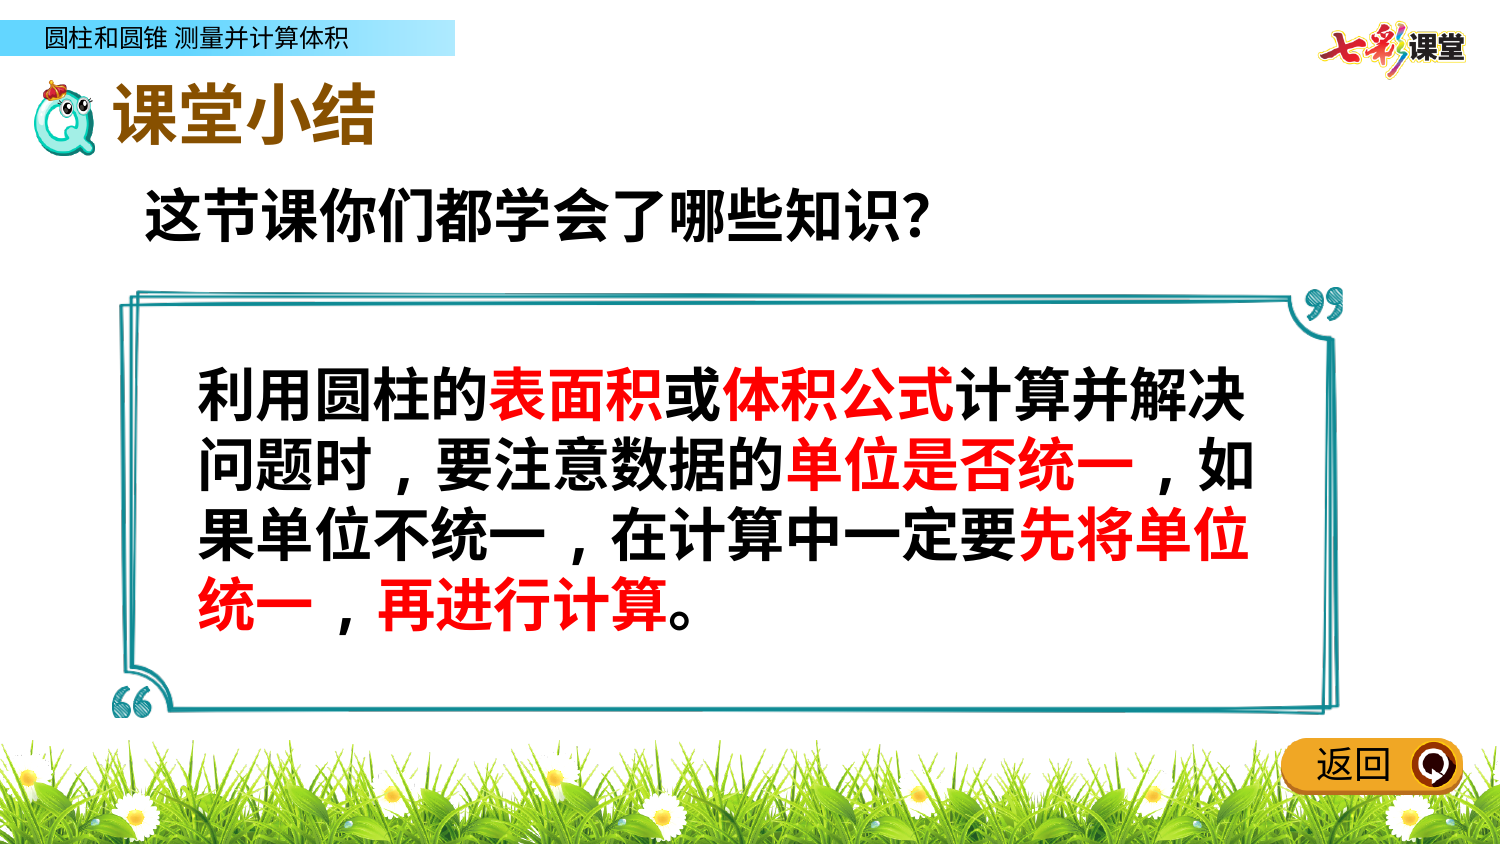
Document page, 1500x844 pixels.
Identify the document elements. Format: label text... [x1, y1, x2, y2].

picture [34, 80, 96, 156]
picture [1316, 20, 1468, 80]
picture [0, 740, 1500, 844]
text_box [1281, 733, 1464, 795]
text_box 这节课你们都学会了哪些知识？ [133, 173, 972, 255]
text_box 课堂小结 [100, 67, 404, 159]
picture [111, 287, 1343, 718]
